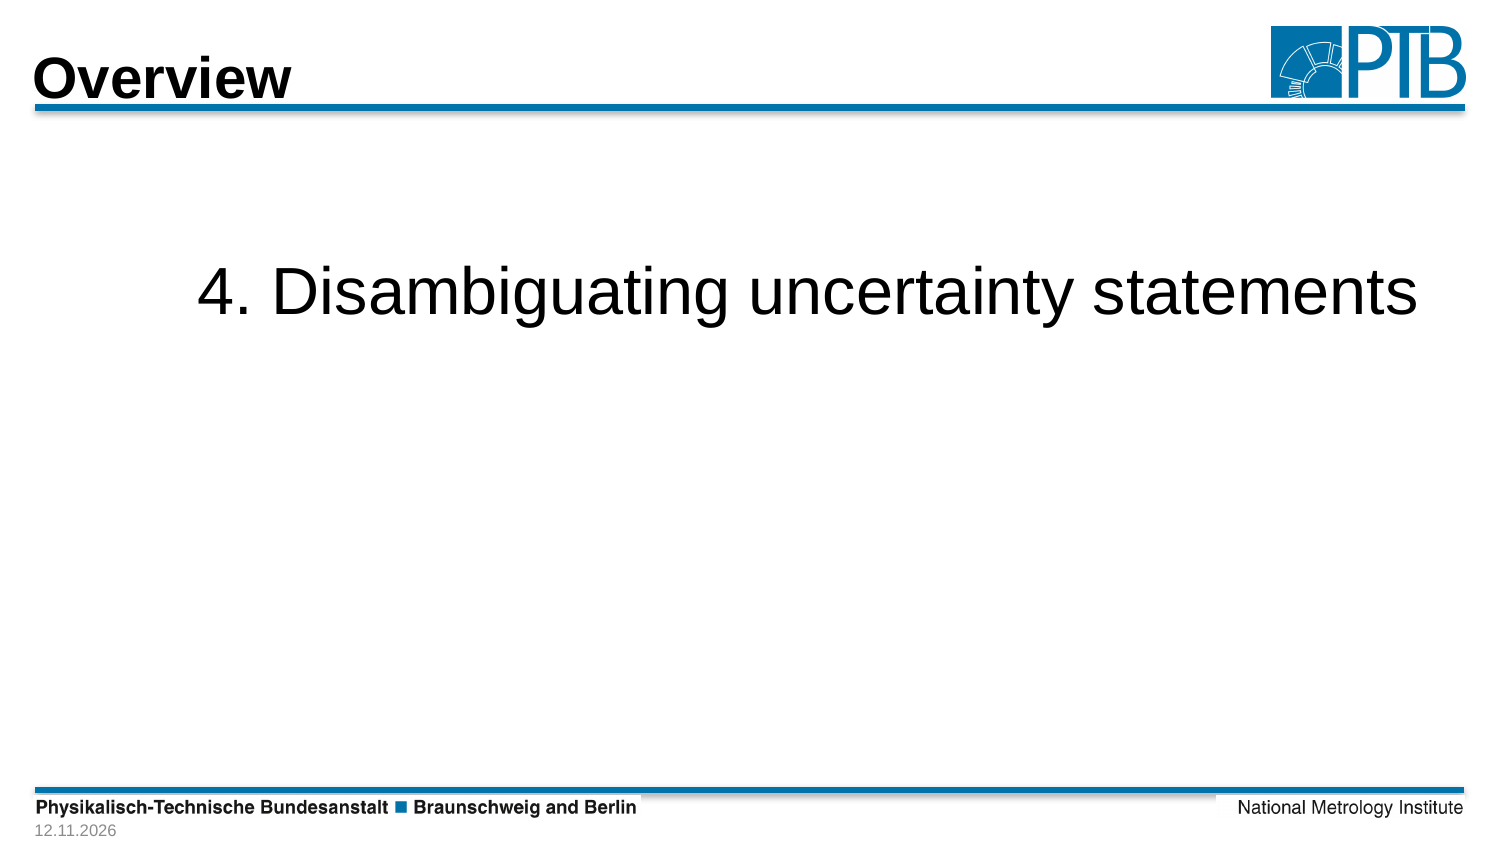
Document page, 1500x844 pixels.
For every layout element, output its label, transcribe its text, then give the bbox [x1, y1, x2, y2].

picture [33, 795, 641, 815]
list 4. Disambiguating uncertainty statements [183, 239, 1471, 422]
picture [1216, 795, 1465, 819]
picture [1459, 26, 1467, 75]
title Overview [17, 26, 1459, 123]
picture [1459, 80, 1467, 98]
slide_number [19, 815, 669, 844]
